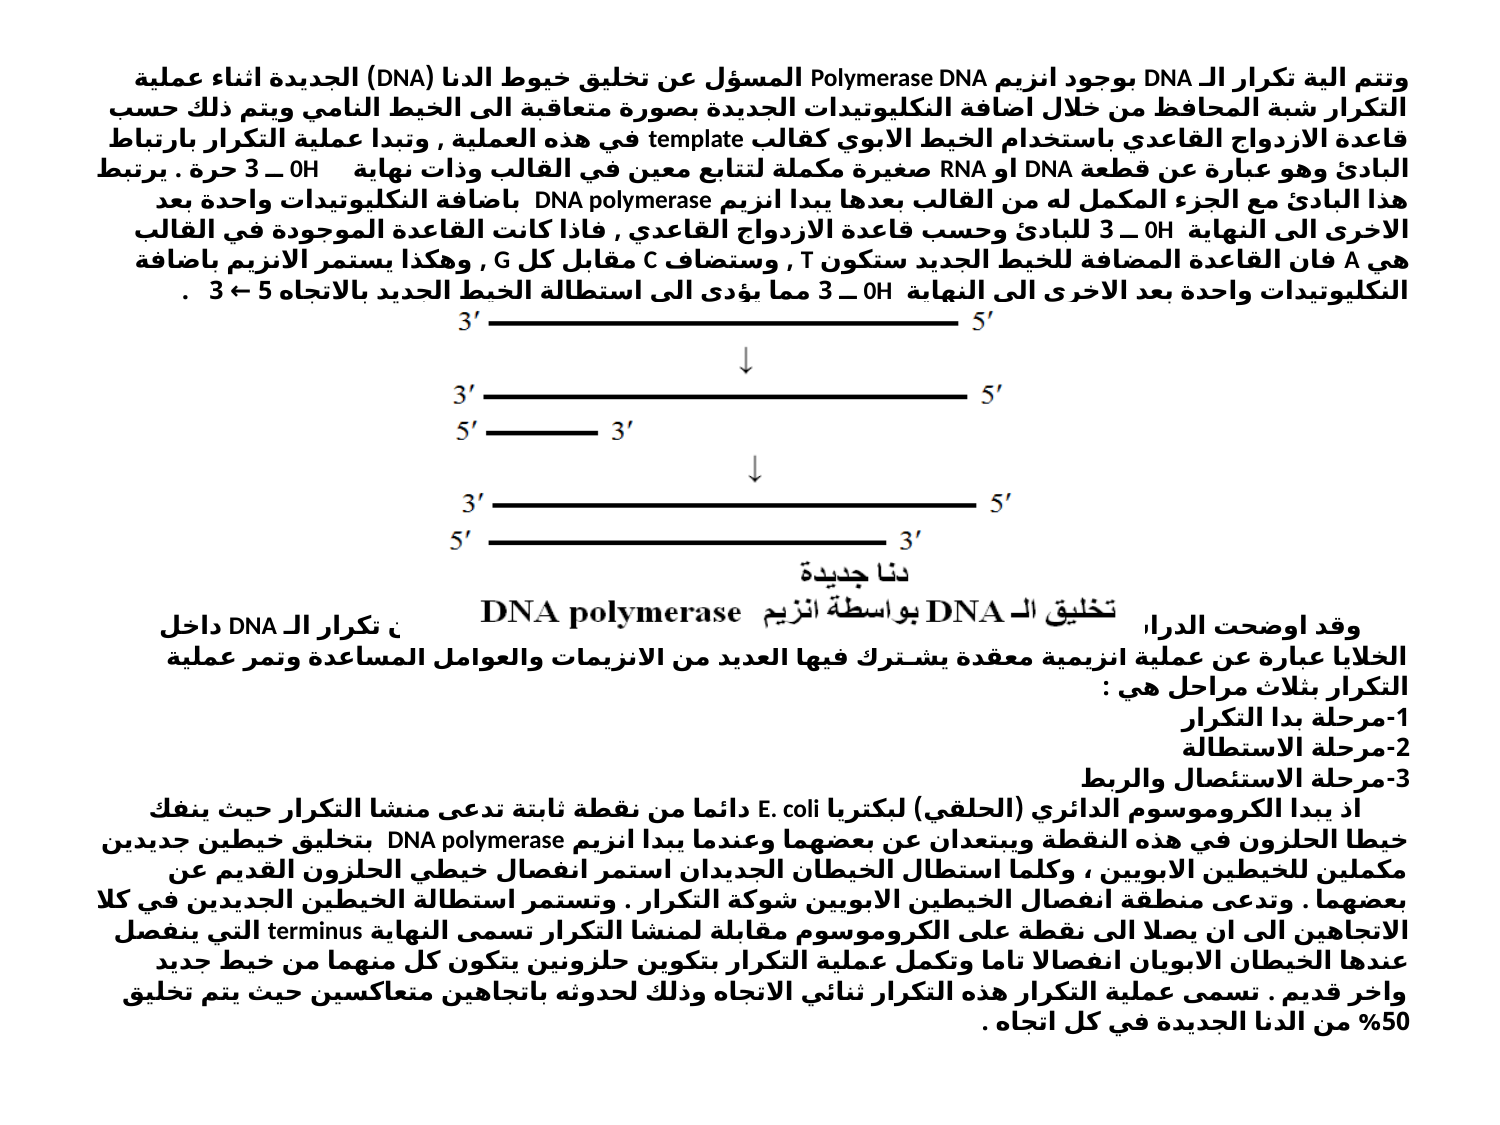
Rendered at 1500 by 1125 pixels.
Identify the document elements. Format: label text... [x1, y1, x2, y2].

picture [400, 302, 1145, 649]
title وتتم الية تكرار الـ DNA بوجود انزيم Polymerase DNA المسؤل عن تخليق خيوط الدنا (DNA) الجديدة اثناء عملية التكرار شبة المحافظ من خلال اضافة النكليوتيدات الجديدة بصورة متعاقبة الى الخيط النامي ويتم ذلك حسب قاعدة الازدواج القاعدي باستخدام الخيط الابوي كقالب template في هذه العملية , وتبدا عملية التكرار بارتباط البادئ وهو عبارة عن قطعة DNA او RNA صغيرة مكملة لتتابع معين في القالب وذات نهاية 0H ــ 3 حرة . يرتبط هذا البادئ مع الجزء المكمل له من القالب بعدها يبدا انزيم DNA polymerase باضافة النكليوتيدات واحدة بعد الاخرى الى النهاية 0H ــ 3 للبادئ وحسب قاعدة الازدواج القاعدي , فاذا كانت القاعدة الموجودة في القالب هي A فان القاعدة المضافة للخيط الجديد ستكون T , وستضاف C مقابل كل G , وهكذا يستمر الانزيم باضافة النكليوتيدات واحدة بعد الاخرى الى النهاية 0H ــ 3 مما يؤدي الى استطالة الخيط الجديد بالاتجاه 5 ← 3 . وقد اوضحت الدراسات التي اجريت على بكتريا E. coli وغيرها من الكائنات الحية ان تكرار الـ DNA داخل الخلايا عبارة عن عملية انزيمية معقدة يشـترك فيها العديد من الانزيمات والعوامل المساعدة وتمر عملية التكرار بثلاث مراحل هي : 1- مرحلة بدا التكرار 2- مرحلة الاستطالة 3- مرحلة الاستئصال والربط اذ يبدا الكروموسوم الدائري (الحلقي) لبكتريا E. coli دائما من نقطة ثابتة تدعى منشا التكرار حيث ينفك خيطا الحلزون في هذه النقطة ويبتعدان عن بعضهما وعندما يبدا انزيم DNA polymerase بتخليق خيطين جديدين مكملين للخيطين الابويين ، وكلما استطال الخيطان الجديدان استمر انفصال خيطي الحلزون القديم عن بعضهما . وتدعى منطقة انفصال الخيطين الابويين شوكة التكرار . وتستمر استطالة الخيطين الجديدين في كلا الاتجاهين الى ان يصلا الى نقطة على الكروموسوم مقابلة لمنشا التكرار تسمى النهاية terminus التي ينفصل عندها الخيطان الابويان انفصالا تاما وتكمل عملية التكرار بتكوين حلزونين يتكون كل منهما من خيط جديد واخر قديم . تسمى عملية التكرار هذه التكرار ثنائي الاتجاه وذلك لحدوثه باتجاهين متعاكسين حيث يتم تخليق 50% من الدنا الجديدة في كل اتجاه . [75, 45, 1425, 1083]
